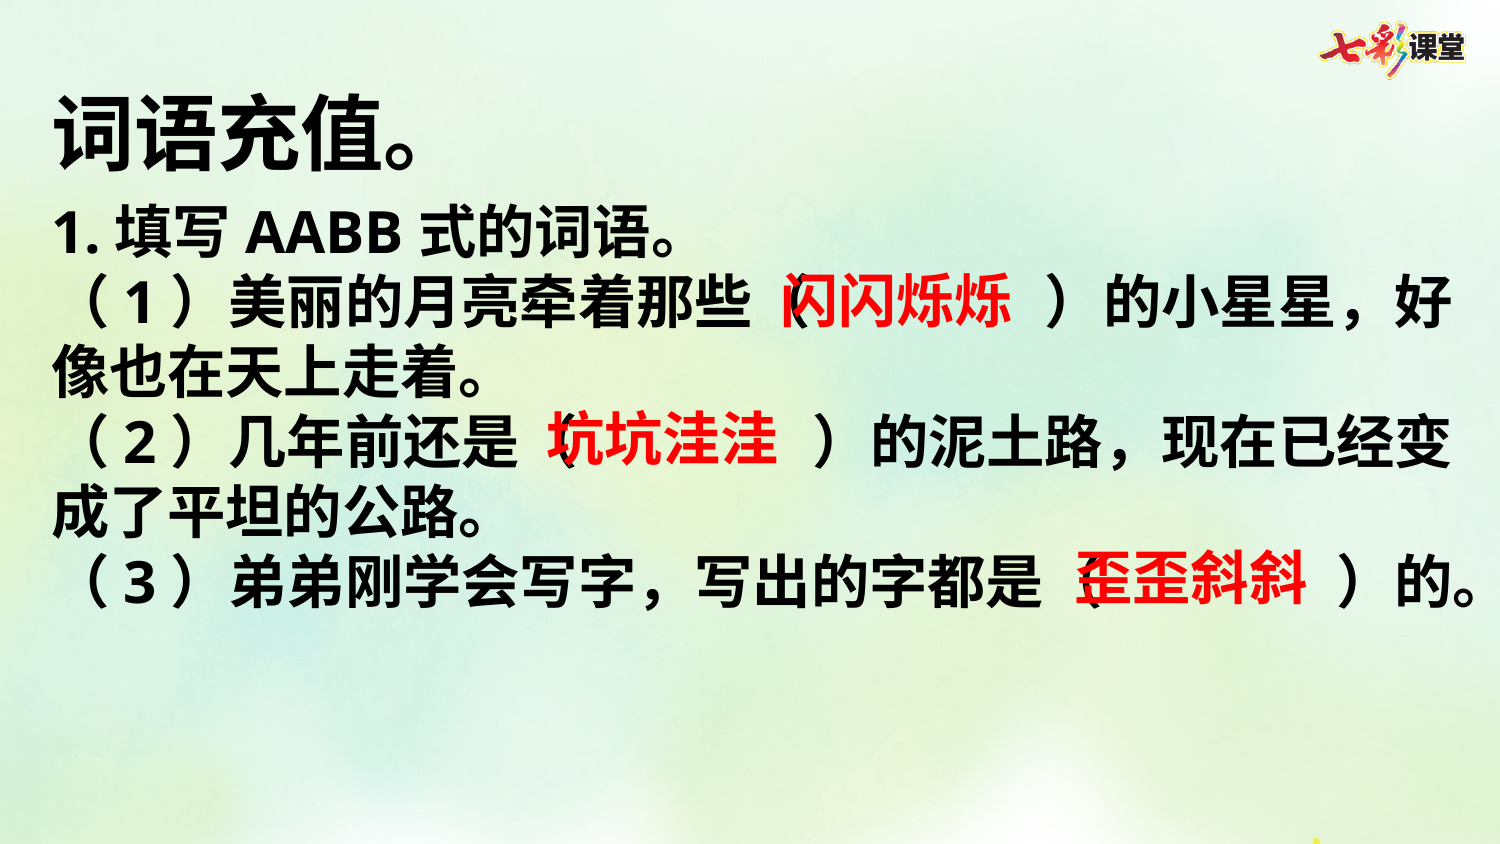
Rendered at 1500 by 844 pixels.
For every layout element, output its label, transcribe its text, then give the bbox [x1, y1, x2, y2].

text_box 1.填写AABB式的词语。 （1）美丽的月亮牵着那些（ ）的小星星，好像也在天上走着。 （2）几年前还是（ ）的泥土路，现在已经变成了平坦的公路。 （3）弟弟刚学会写字，写出的字都是（ ）的。 [36, 187, 1483, 623]
text_box 词语充值。 [36, 73, 485, 187]
text_box 歪歪斜斜 [1059, 533, 1332, 619]
text_box 闪闪烁烁 [765, 256, 1037, 342]
text_box 坑坑洼洼 [531, 395, 804, 480]
picture [0, 0, 1500, 844]
